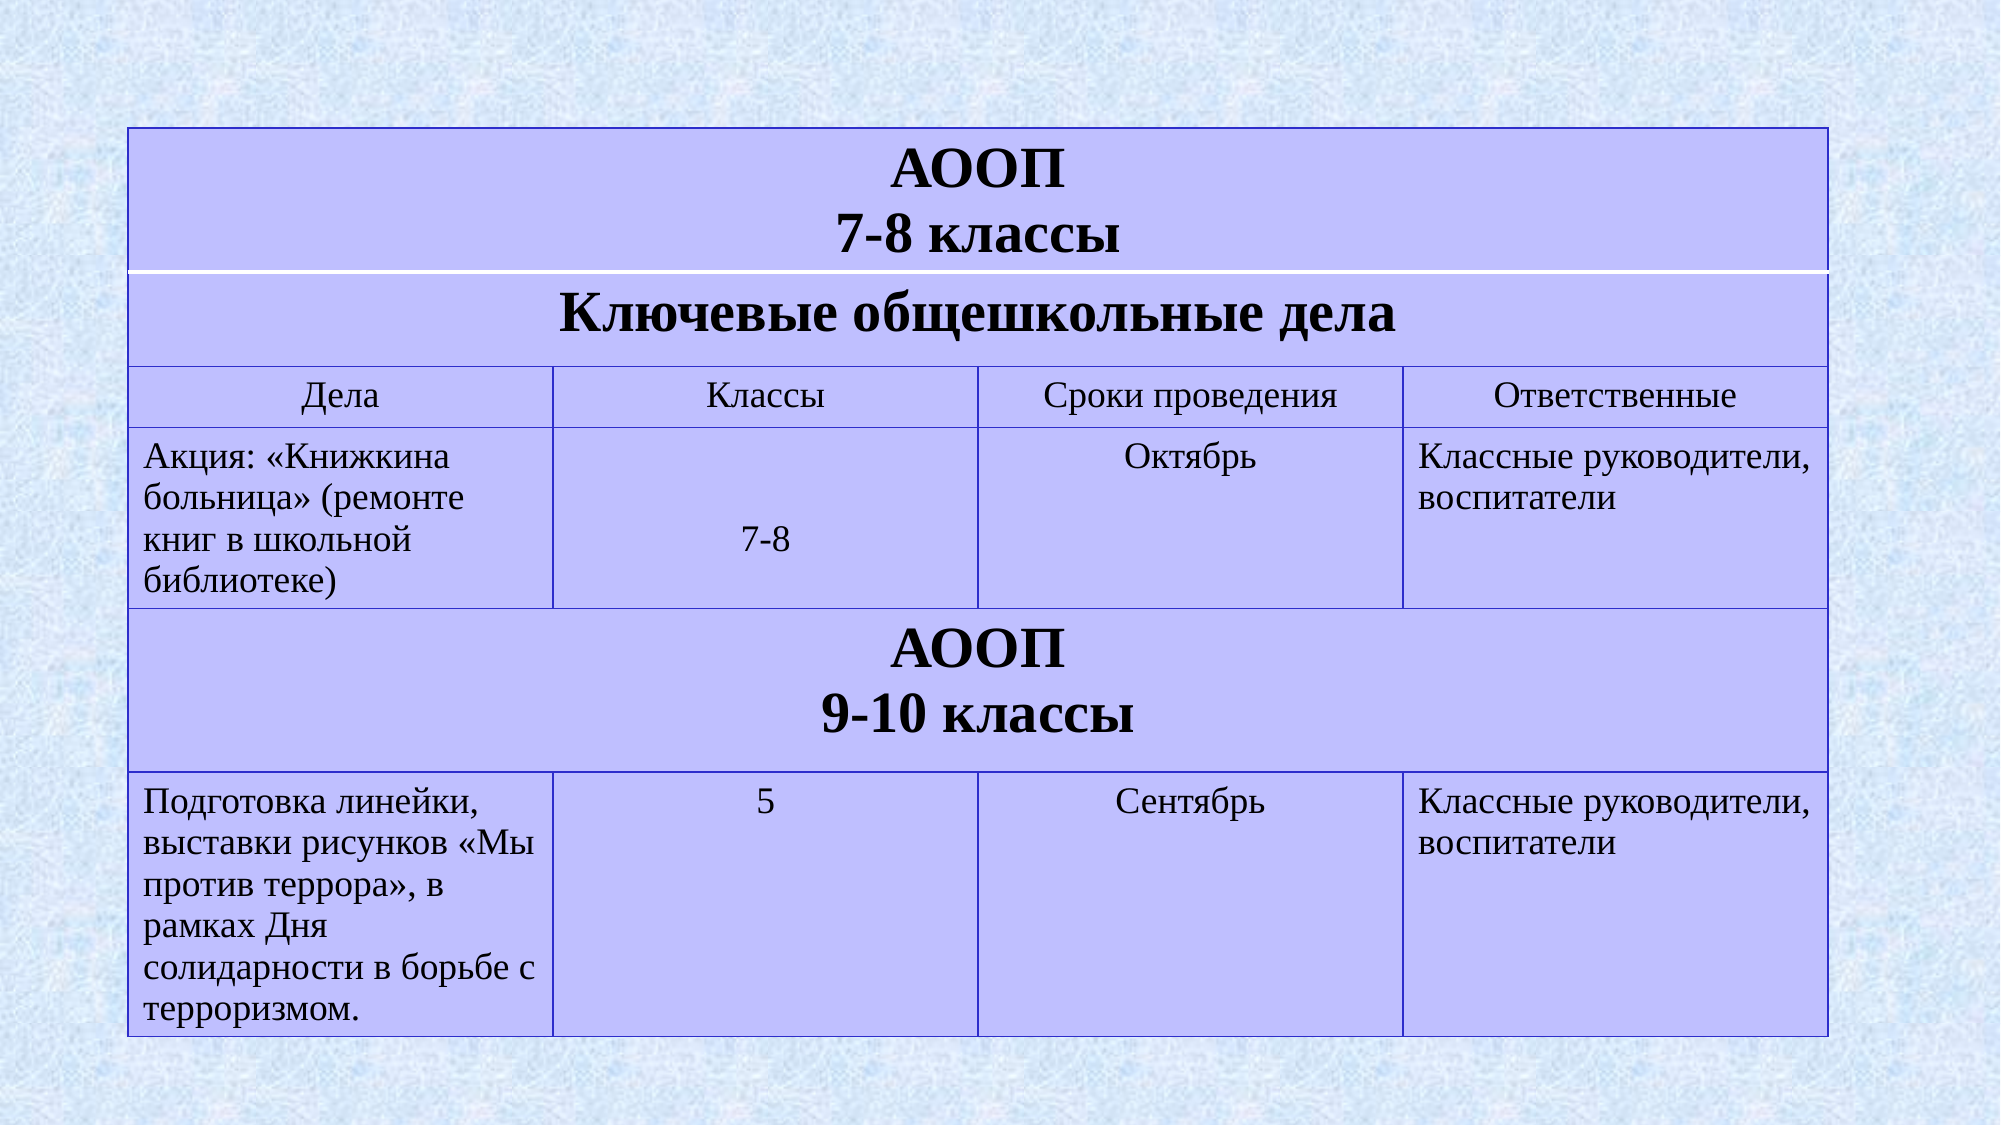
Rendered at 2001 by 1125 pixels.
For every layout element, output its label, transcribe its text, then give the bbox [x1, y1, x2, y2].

table_cell Ответственные [1404, 367, 1827, 427]
table_cell Классные руководители, воспитатели [1404, 773, 1827, 1036]
table_cell Сроки проведения [979, 367, 1402, 427]
table_cell Классы [554, 367, 977, 427]
table_cell Подготовка линейки, выставки рисунков «Мы против террора», в рамках Дня солидарности в борьбе с терроризмом. [129, 773, 552, 1036]
table_header АООП 7-8 классы [129, 129, 1827, 270]
table_cell Октябрь [979, 428, 1402, 608]
picture [0, 0, 2001, 1125]
table_cell Сентябрь [979, 773, 1402, 1036]
table_cell 7-8 [554, 428, 977, 608]
table_cell Дела [129, 367, 552, 427]
table_cell АООП 9-10 классы [129, 609, 1827, 771]
table_cell 5 [554, 773, 977, 1036]
table_cell Классные руководители, воспитатели [1404, 428, 1827, 608]
table_cell Акция: «Книжкина больница» (ремонте книг в школьной библиотеке) [129, 428, 552, 608]
table_cell Ключевые общешкольные дела [129, 274, 1827, 366]
